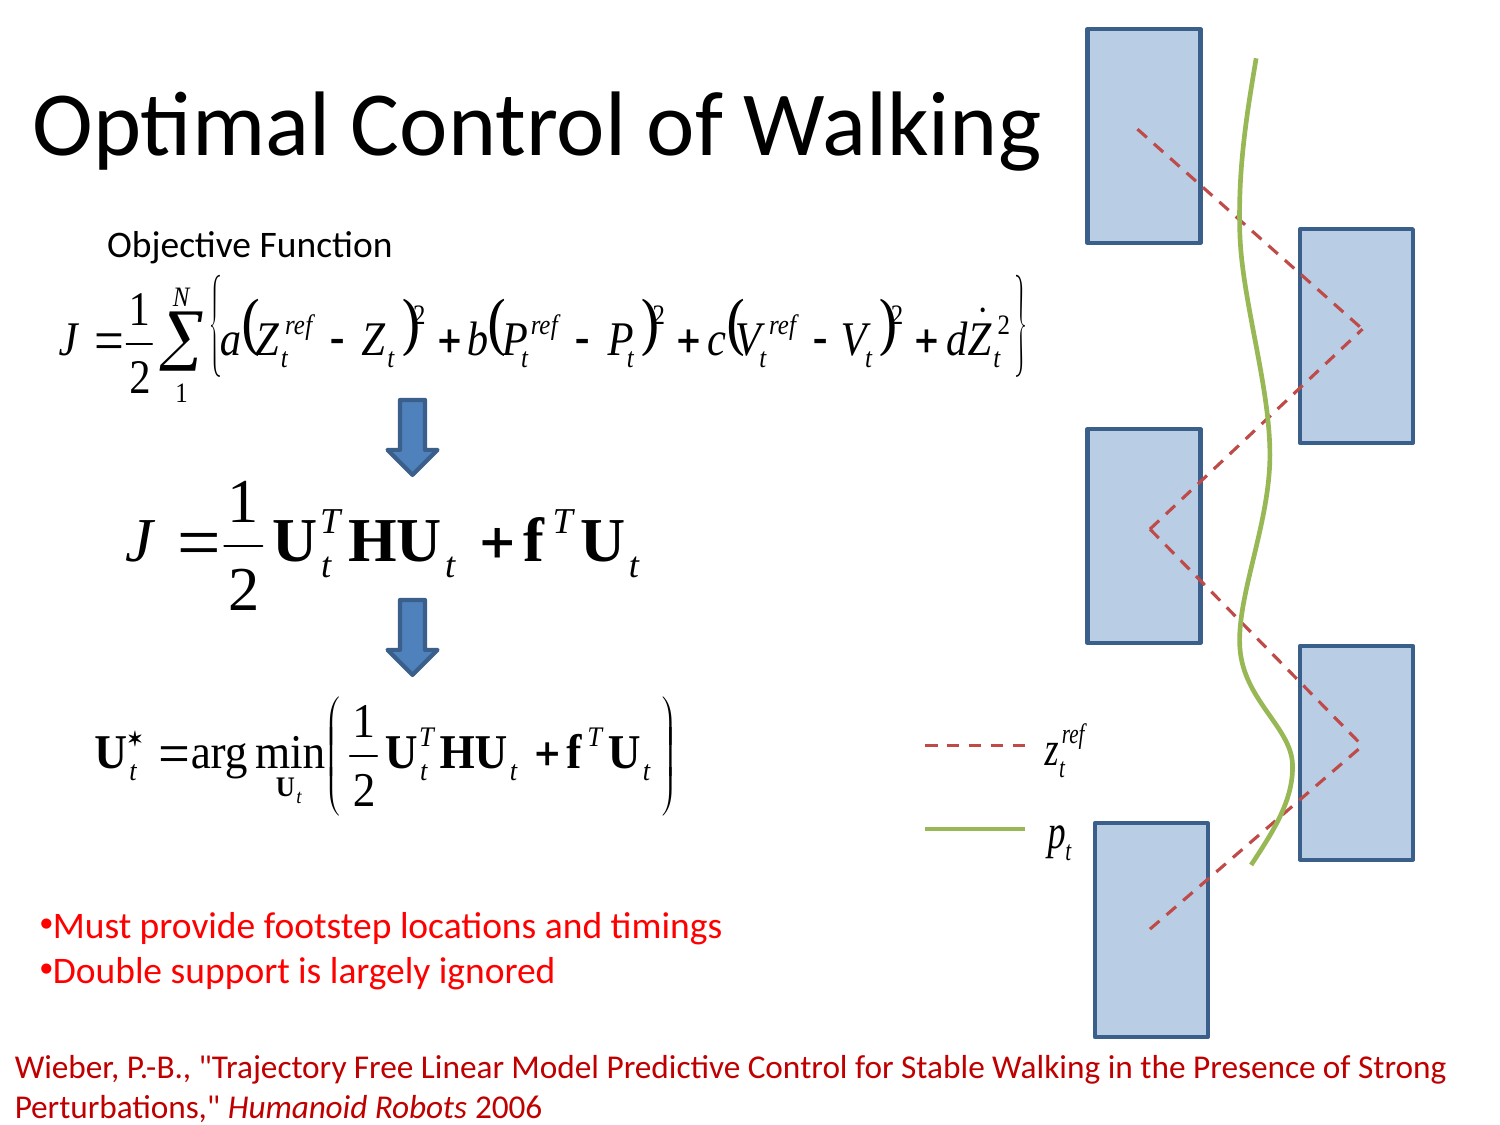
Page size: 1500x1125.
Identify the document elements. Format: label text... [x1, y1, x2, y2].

text_box [1085, 427, 1144, 645]
text_box Objective Function [37, 212, 463, 273]
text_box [1037, 712, 1098, 790]
text_box [385, 421, 440, 460]
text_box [1137, 128, 1363, 330]
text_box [1149, 535, 1363, 747]
text_box [1093, 821, 1210, 1037]
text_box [1037, 795, 1083, 873]
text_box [112, 462, 655, 625]
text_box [49, 274, 1032, 413]
text_box [385, 633, 440, 678]
text_box [1244, 58, 1257, 127]
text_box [1149, 335, 1363, 530]
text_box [87, 687, 688, 826]
text_box [1366, 227, 1415, 445]
text_box [1366, 644, 1415, 862]
title Optimal Control of Walking [0, 24, 1213, 213]
text_box Wieber, P.-B., "Trajectory Free Linear Model Predictive Control for Stable Walking in the Presence of Strong Perturbations," Humanoid Robots 2006 [0, 1037, 1500, 1125]
text_box Must provide footstep locations and timings Double support is largely ignored [24, 893, 900, 999]
text_box [1085, 27, 1203, 245]
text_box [1149, 752, 1363, 930]
